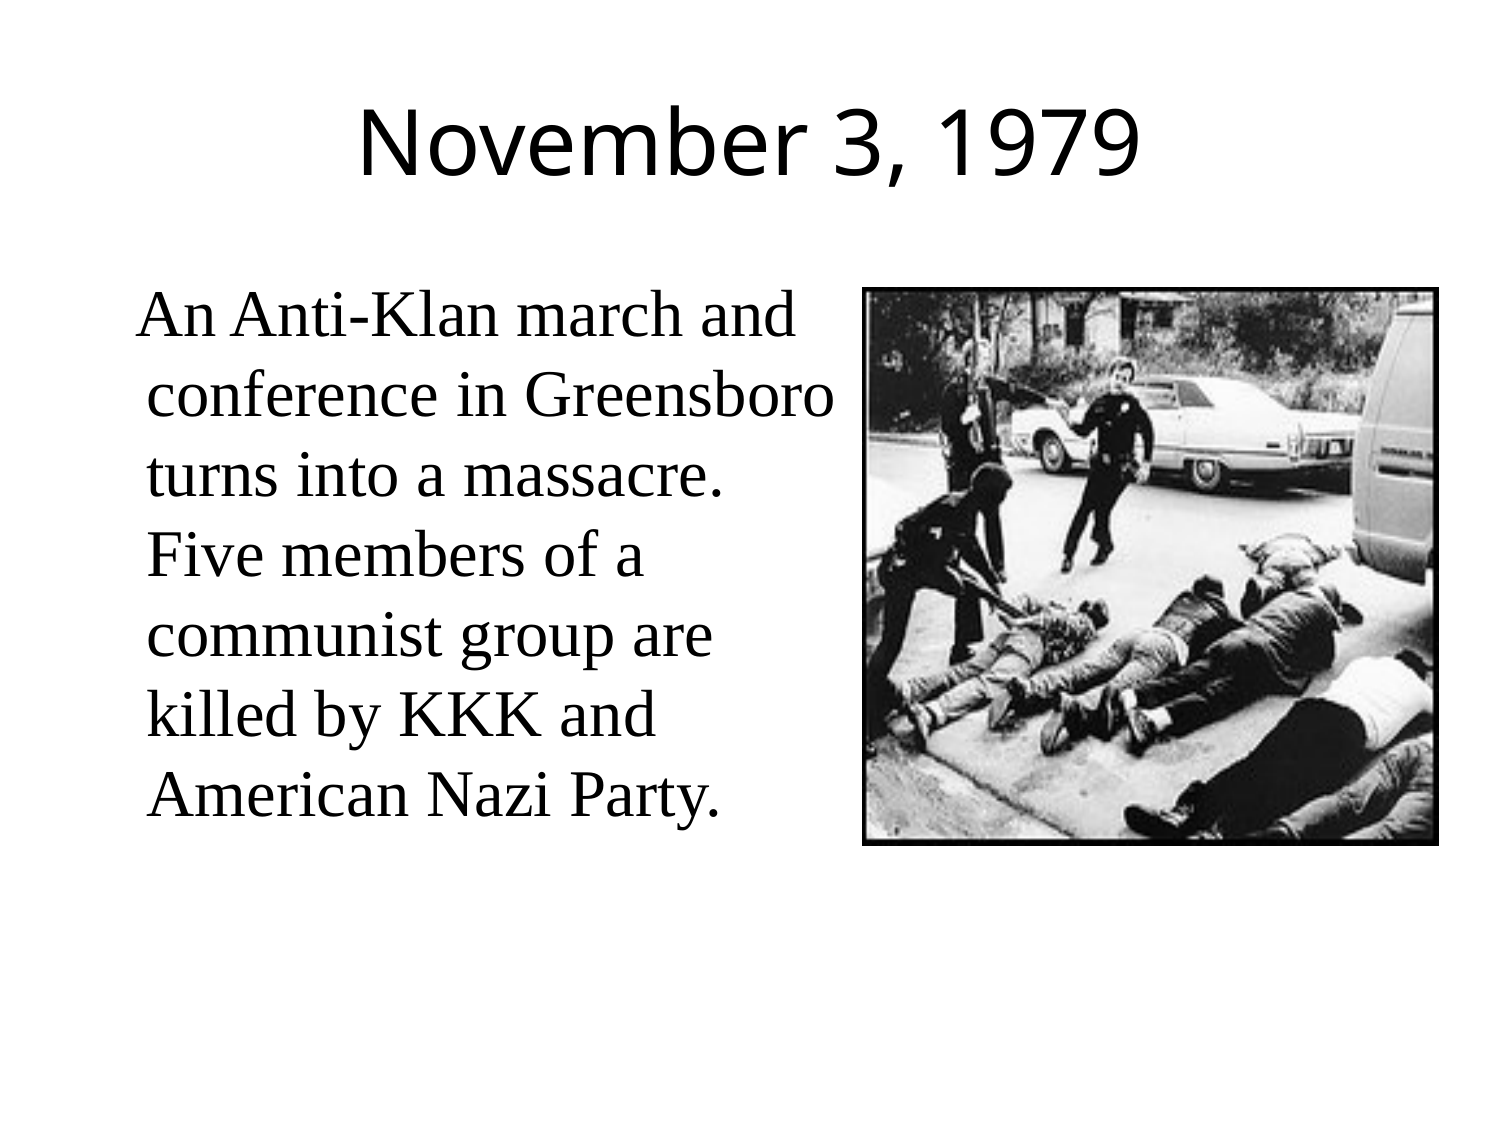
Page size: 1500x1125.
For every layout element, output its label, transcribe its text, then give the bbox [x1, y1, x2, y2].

title November 3, 1979 [75, 45, 1425, 233]
picture [862, 287, 1440, 847]
list An Anti-Klan march and conference in Greensboro turns into a massacre. Five members of a communist group are killed by KKK and American Nazi Party. [75, 262, 875, 1005]
